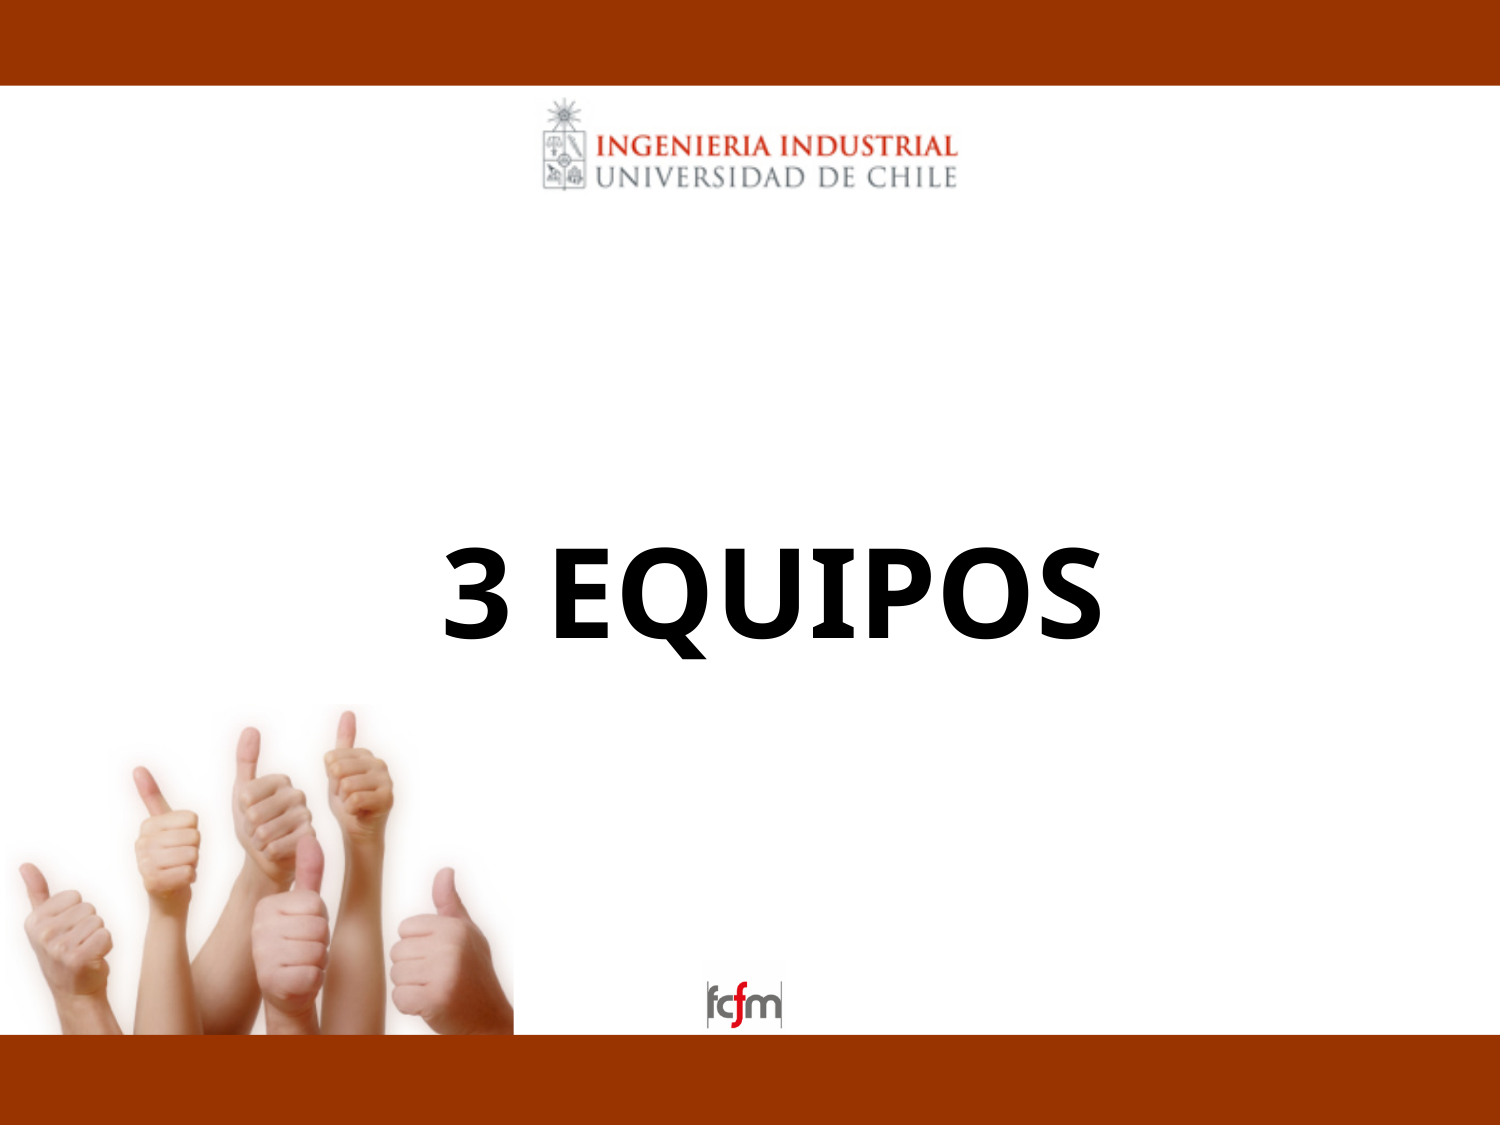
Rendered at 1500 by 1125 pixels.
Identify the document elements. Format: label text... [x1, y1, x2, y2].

picture [5, 703, 514, 1048]
text_box 3 EQUIPOS [76, 307, 1471, 815]
picture [702, 959, 786, 1036]
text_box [525, 89, 975, 197]
text_box [0, 0, 1500, 86]
text_box [0, 1034, 1500, 1125]
